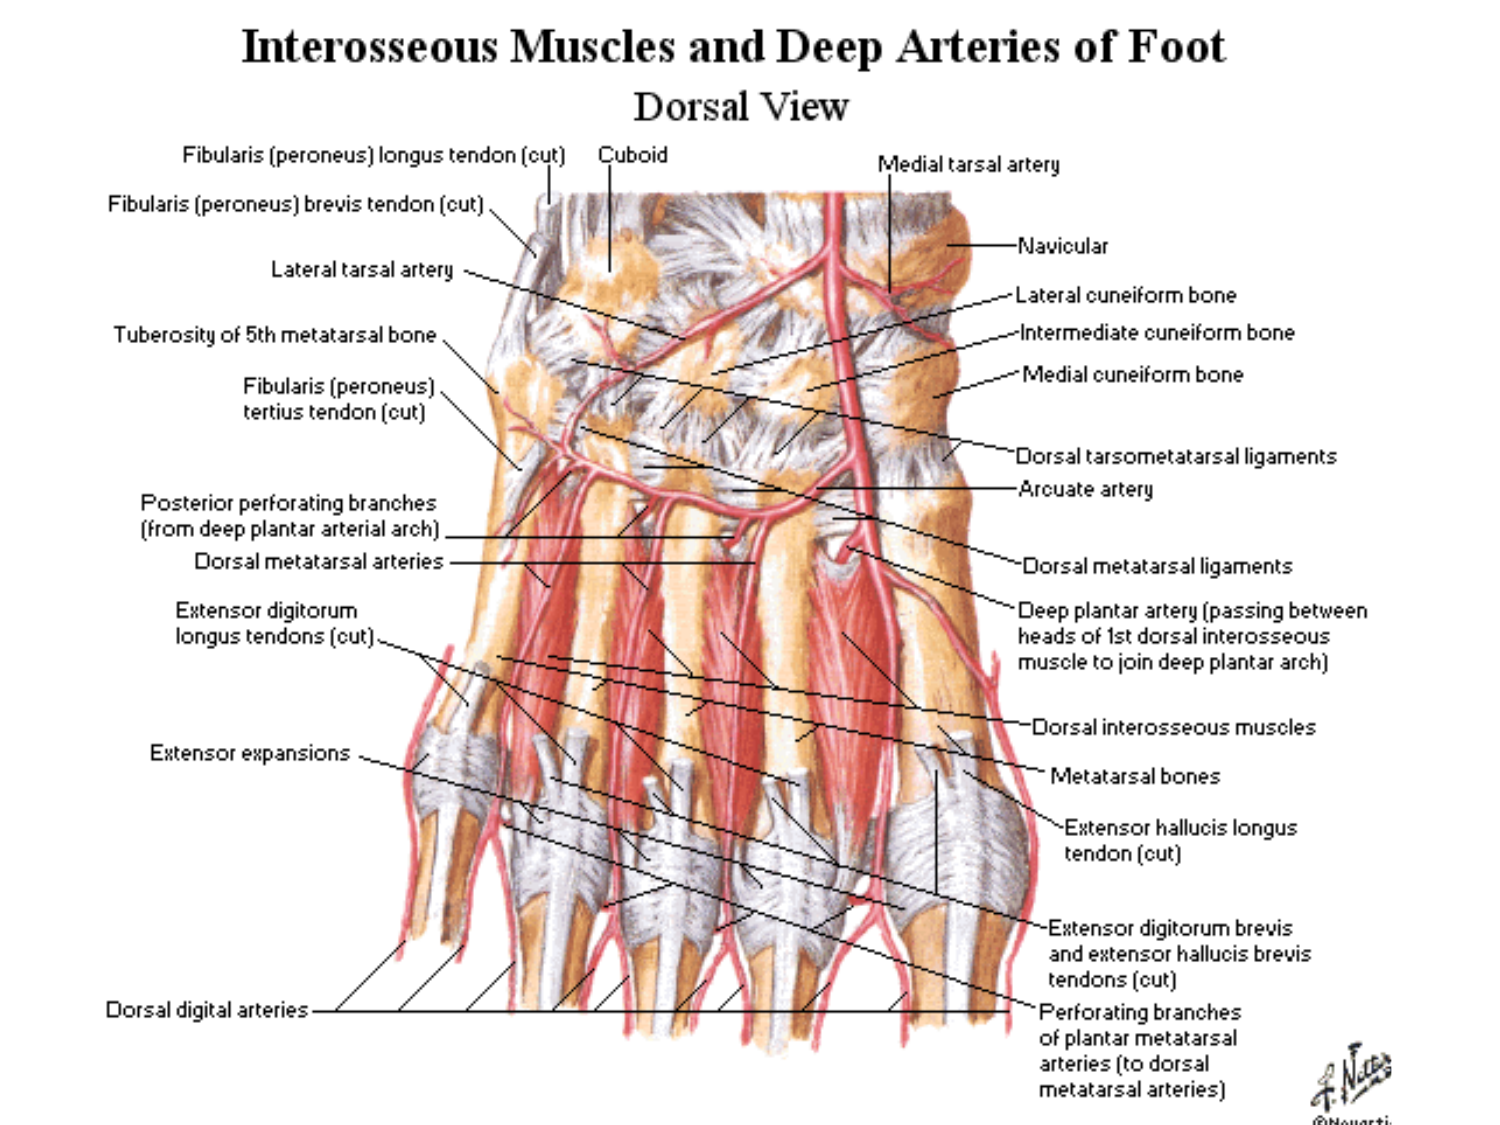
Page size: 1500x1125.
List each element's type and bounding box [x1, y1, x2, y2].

picture [100, 15, 1392, 1125]
